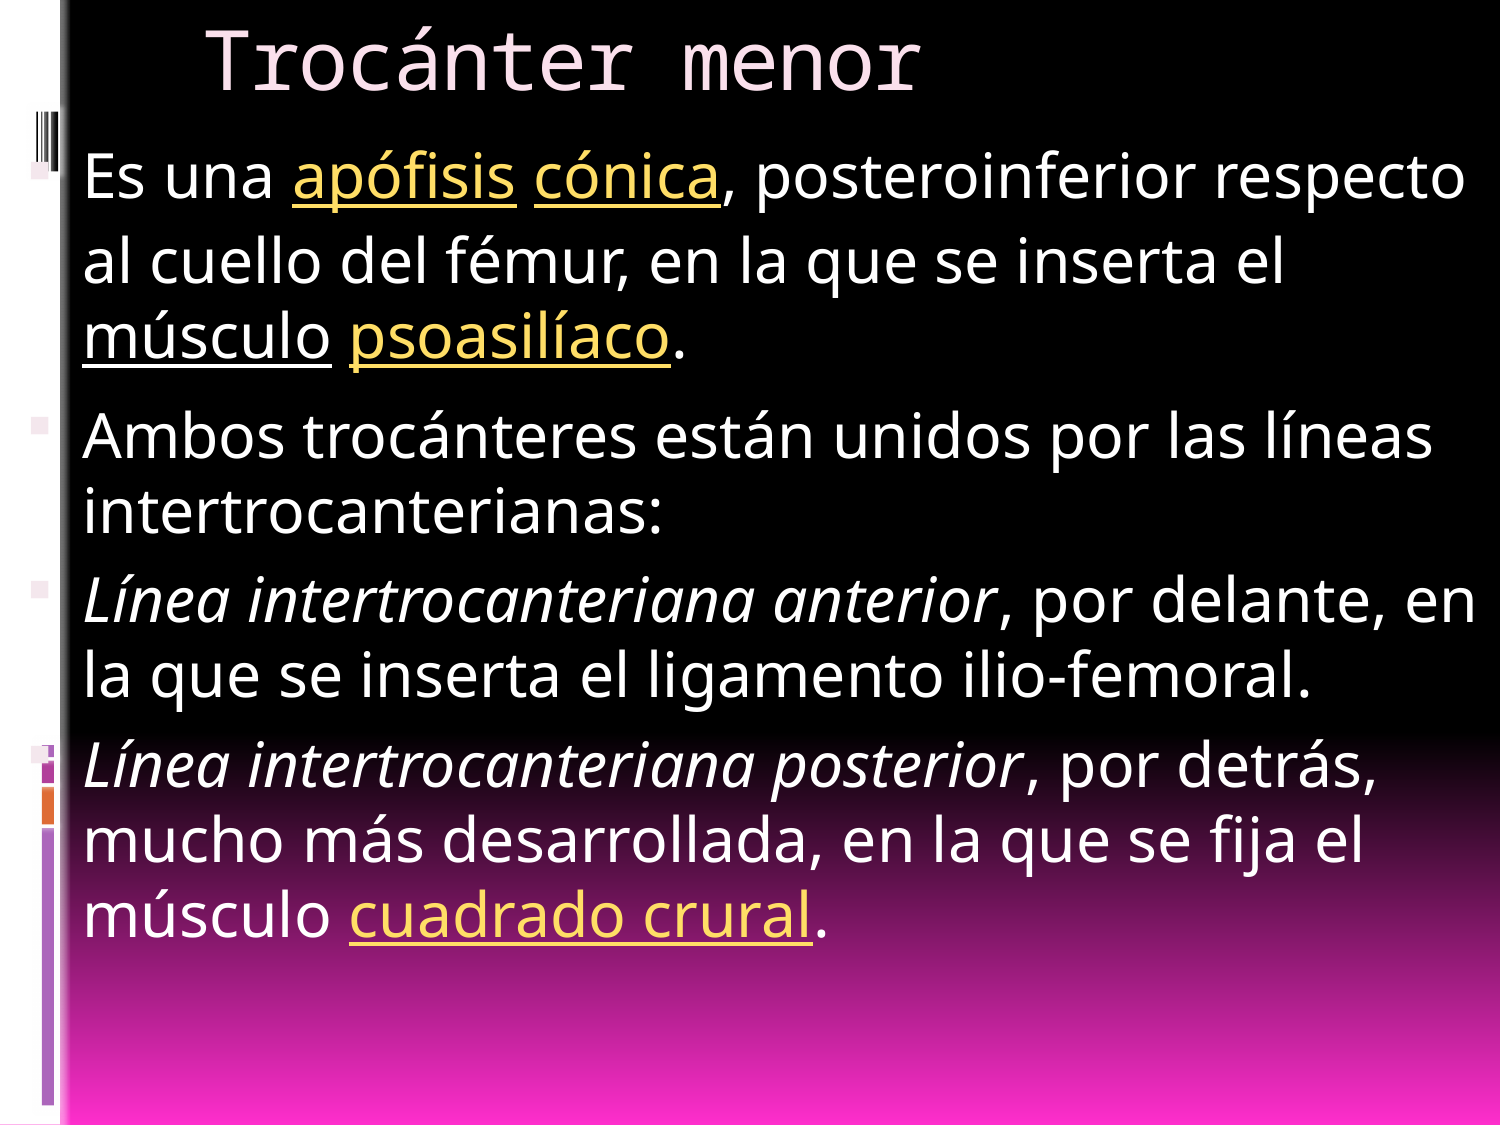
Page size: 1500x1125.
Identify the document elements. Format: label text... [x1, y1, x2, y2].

list Es una apófisis cónica, posteroinferior respecto al cuello del fémur, en la que se inserta el músculo psoasilíaco. Ambos trocánteres están unidos por las líneas intertrocanterianas: Línea intertrocanteriana anterior, por delante, en la que se inserta el ligamento ilio-femoral. Línea intertrocanteriana posterior, por detrás, mucho más desarrollada, en la que se fija el músculo cuadrado crural. [0, 128, 1500, 1125]
title Trocánter menor [187, 0, 1425, 128]
